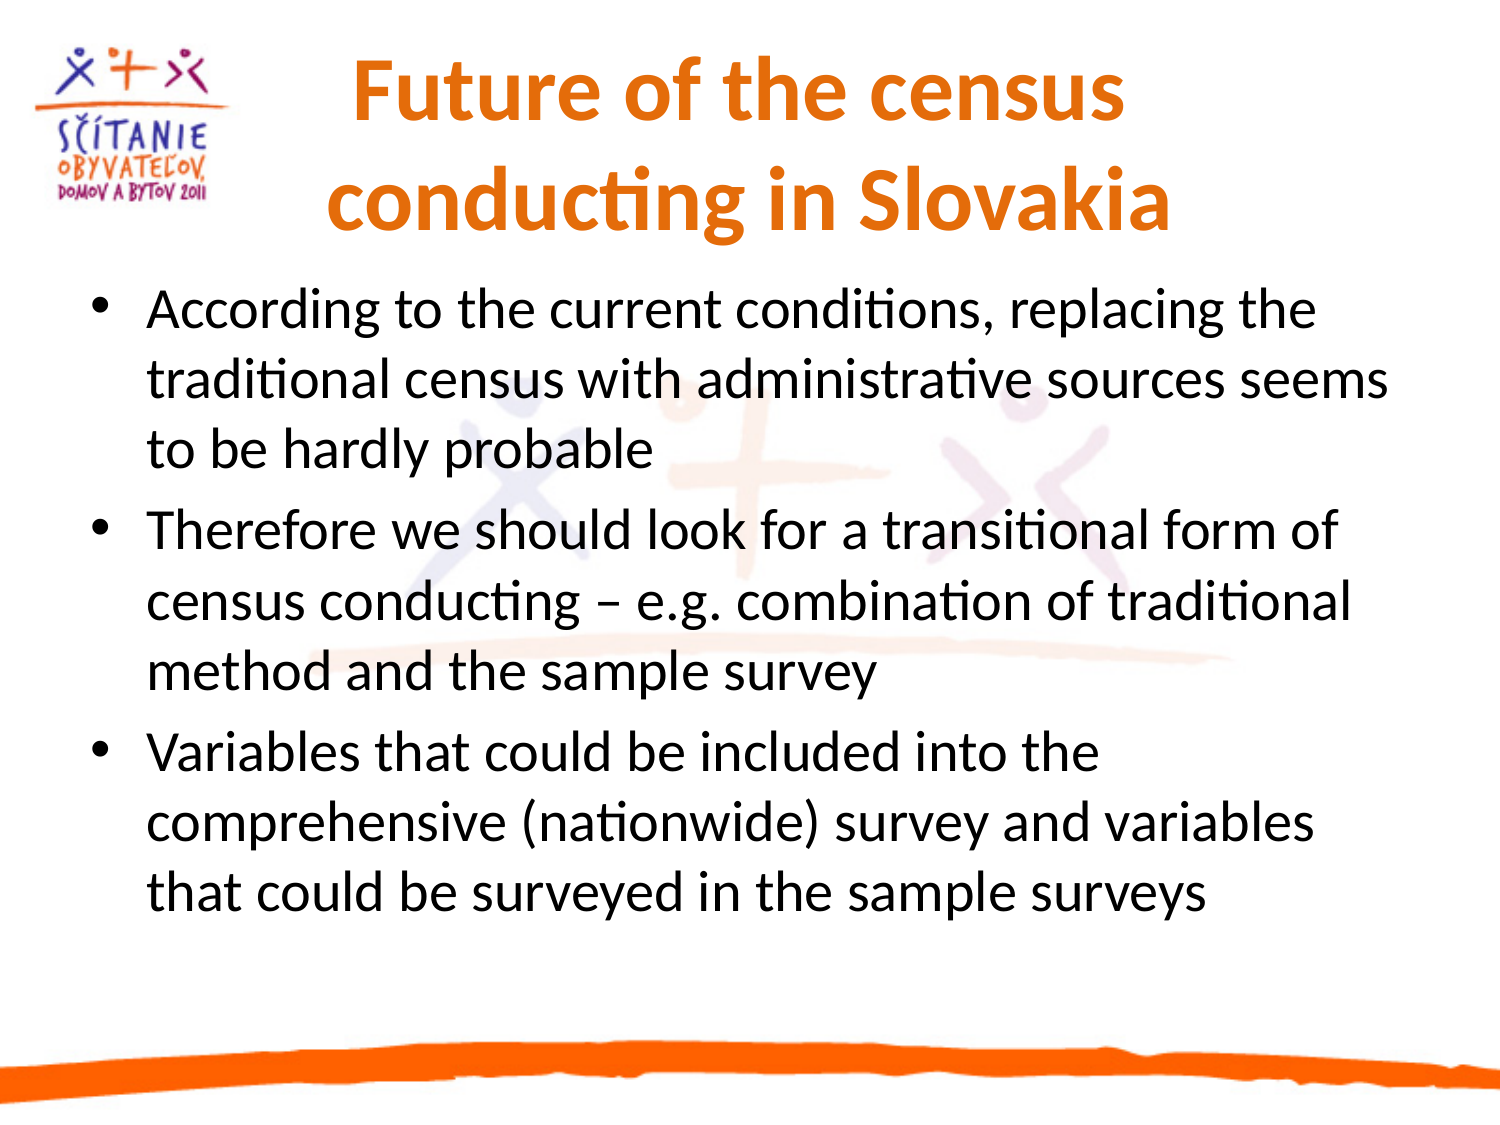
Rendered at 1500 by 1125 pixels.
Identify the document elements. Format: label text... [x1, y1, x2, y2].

title Future of the census conducting in Slovakia [74, 44, 1426, 233]
list According to the current conditions, replacing the traditional census with administrative sources seems to be hardly probable Therefore we should look for a transitional form of census conducting – e.g. combination of traditional method and the sample survey Variables that could be included into the comprehensive (nationwide) survey and variables that could be surveyed in the sample surveys [74, 262, 1426, 1006]
picture [0, 0, 1500, 1125]
